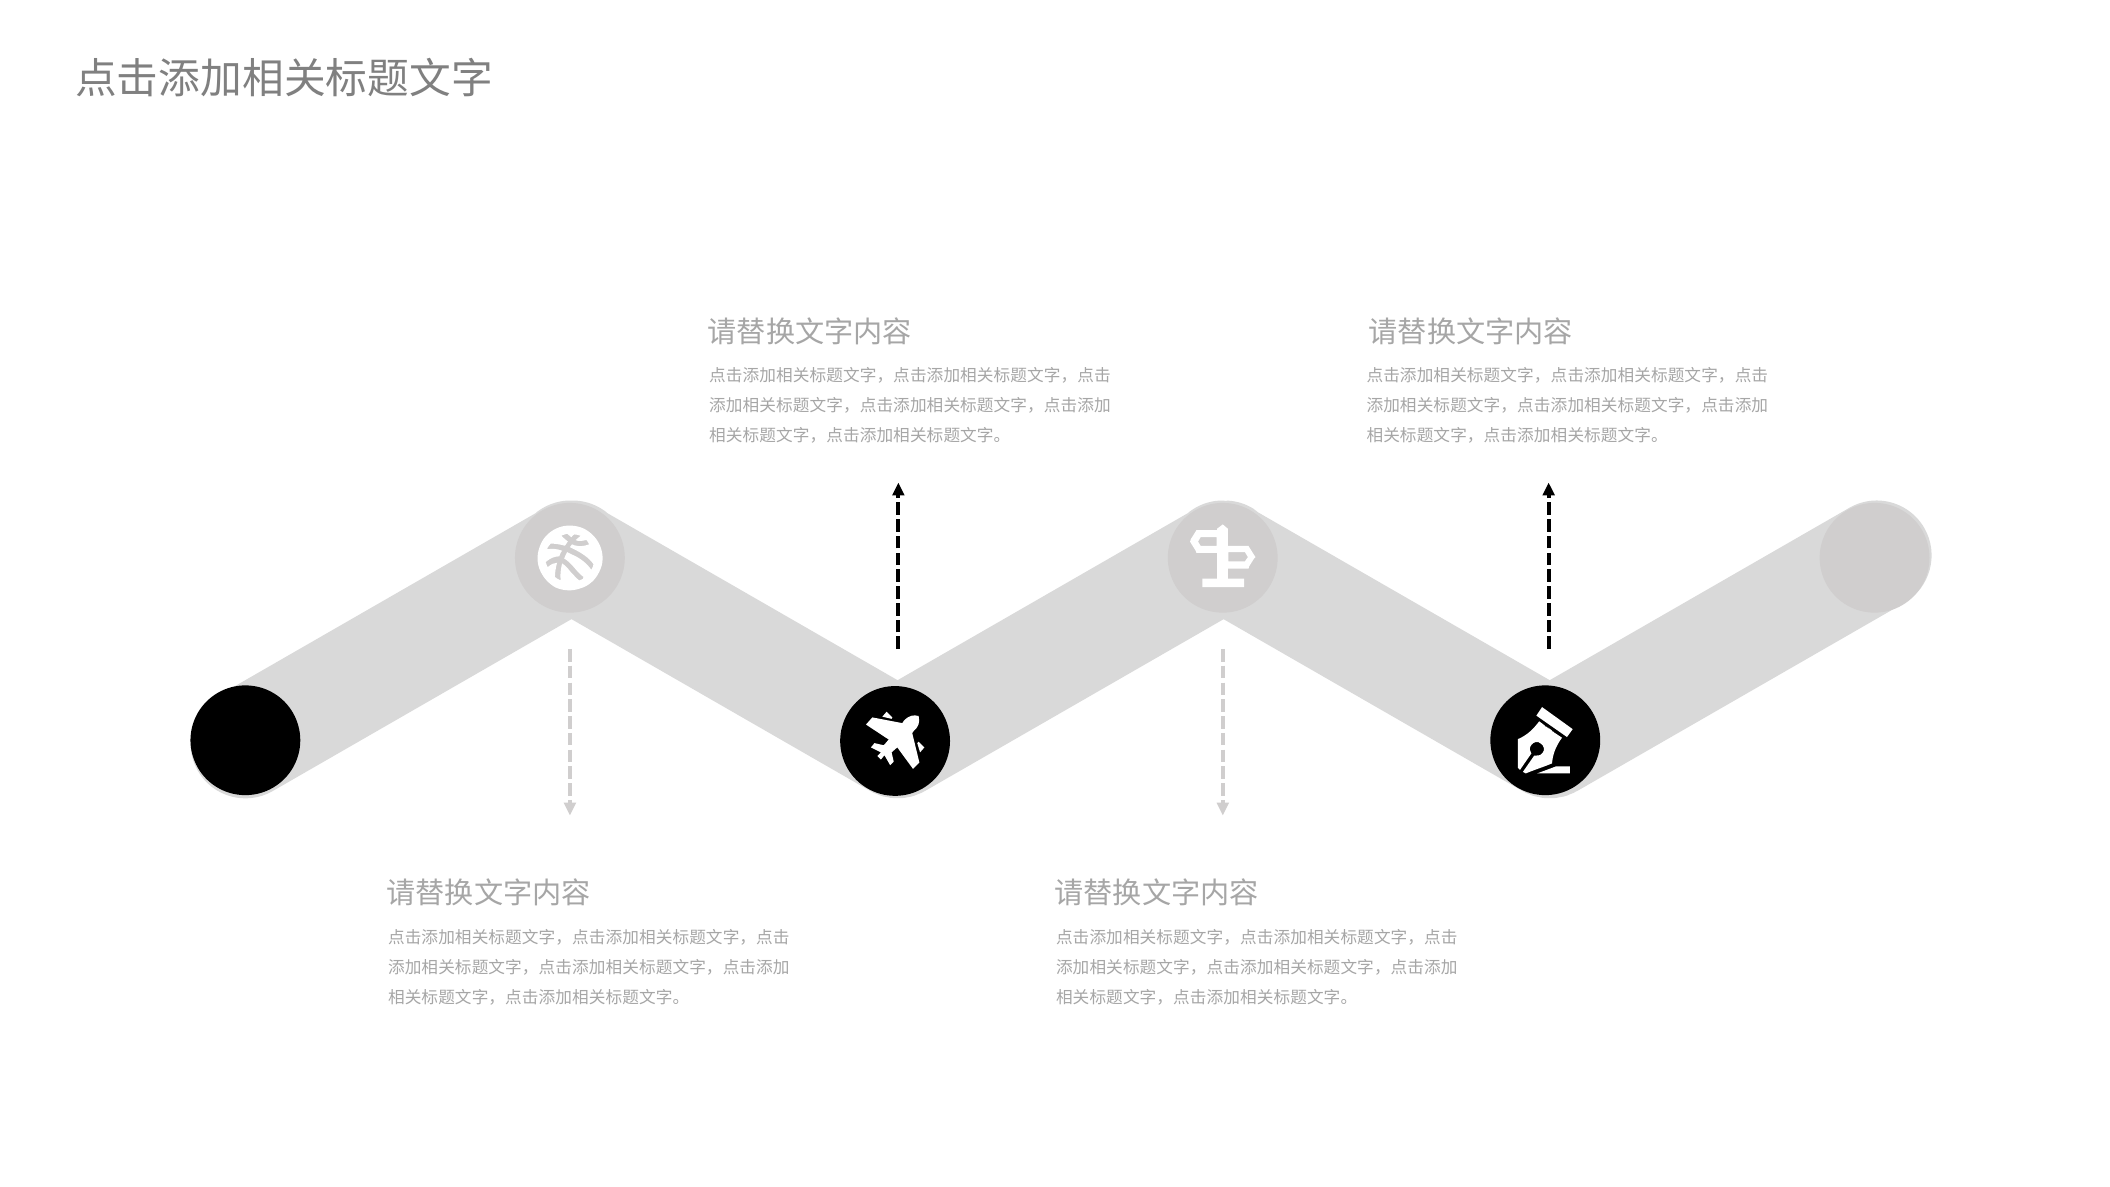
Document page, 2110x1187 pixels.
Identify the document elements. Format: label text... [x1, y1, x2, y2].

text_box 点击添加相关标题文字 [59, 44, 563, 107]
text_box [190, 268, 1930, 1030]
